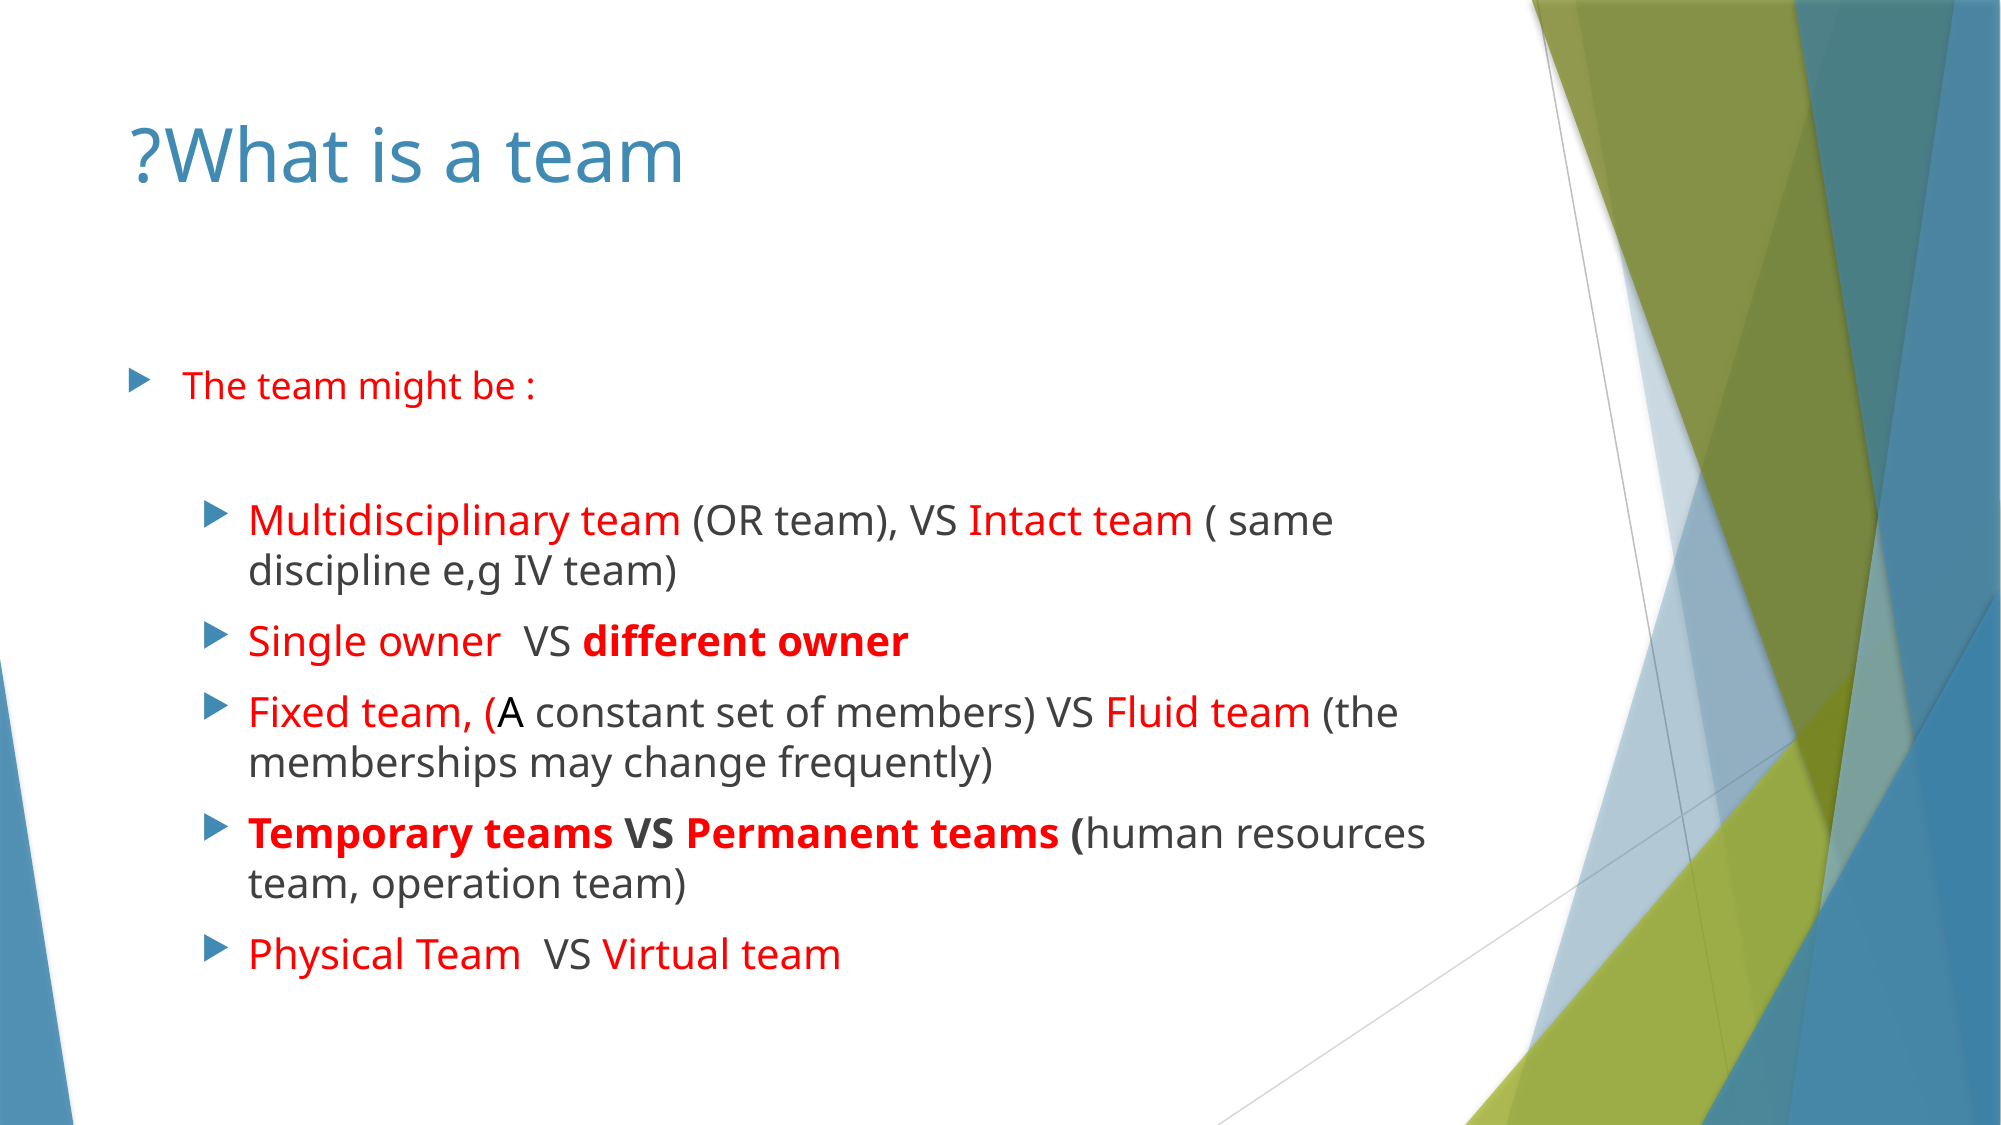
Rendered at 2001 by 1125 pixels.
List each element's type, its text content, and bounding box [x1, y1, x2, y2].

list The team might be : Multidisciplinary team (OR team), VS Intact team ( same discipline e,g IV team) Single owner VS different owner Fixed team, (A constant set of members) VS Fluid team (the memberships may change frequently) Temporary teams VS Permanent teams (human resources team, operation team) Physical Team VS Virtual team [111, 354, 1522, 992]
title What is a team? [111, 99, 1522, 317]
